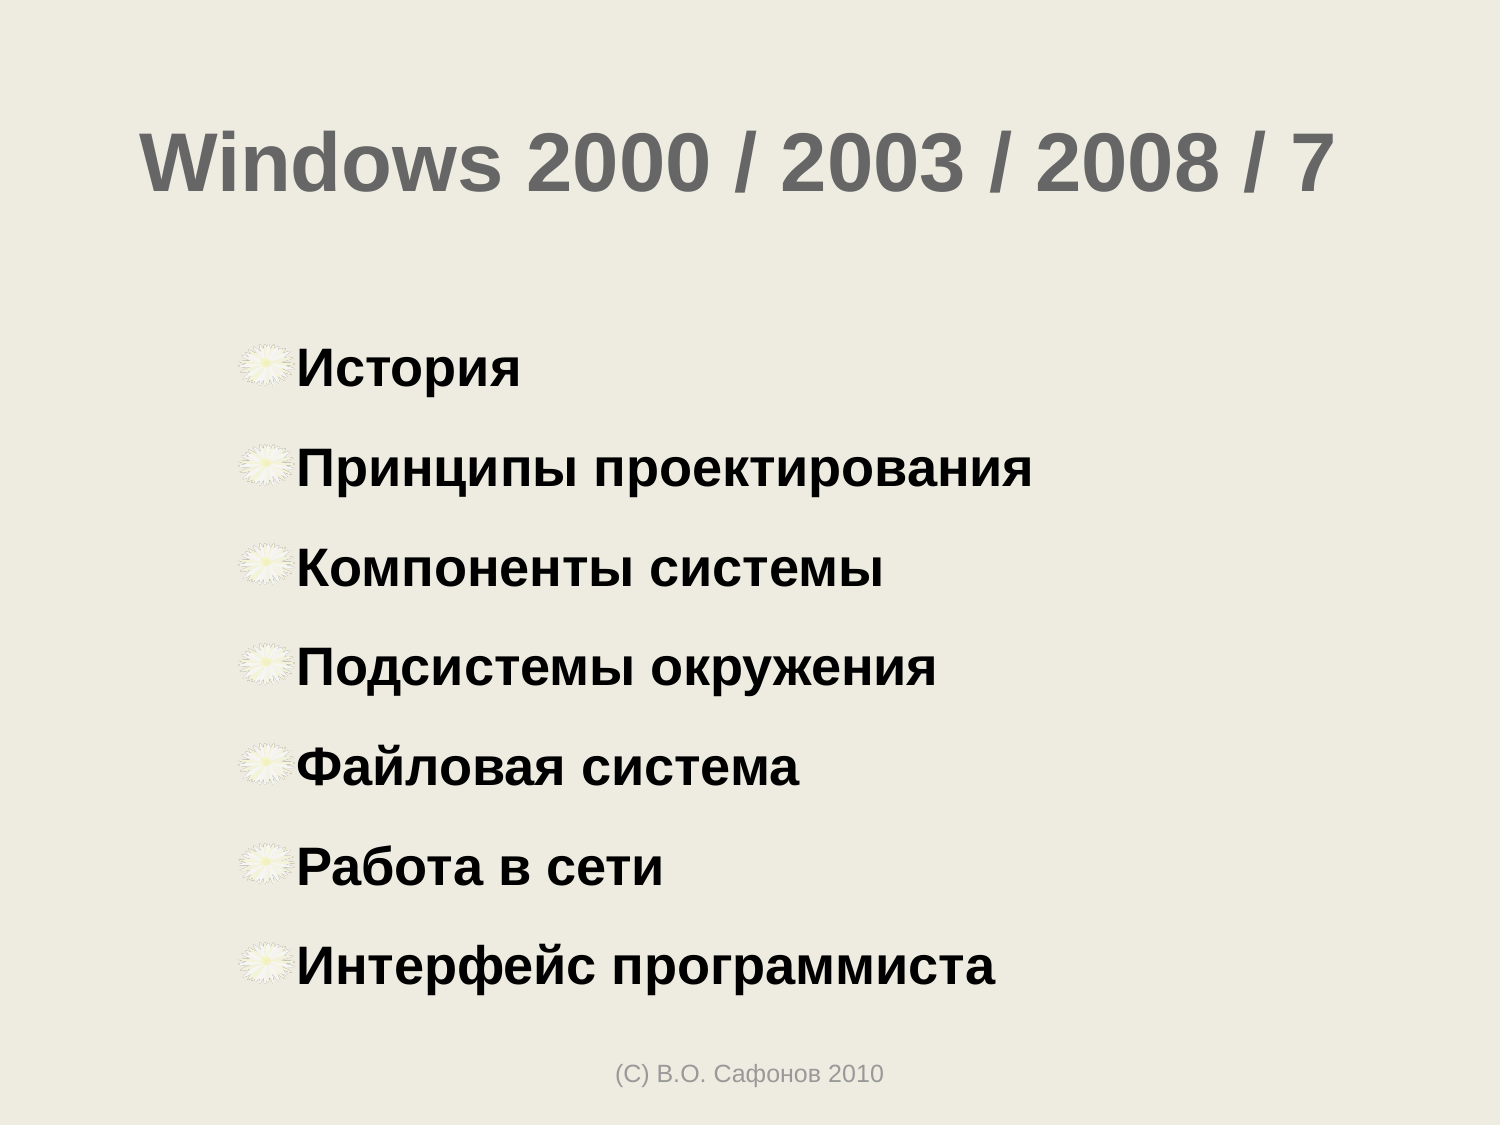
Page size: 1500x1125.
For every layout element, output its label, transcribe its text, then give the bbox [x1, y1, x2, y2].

list История Принципы проектирования Компоненты системы Подсистемы окружения Файловая система Работа в сети Интерфейс программиста [223, 324, 1276, 1005]
picture [238, 942, 295, 984]
picture [238, 344, 295, 386]
footer (С) В.О. Сафонов 2010 [512, 1042, 988, 1103]
picture [238, 543, 295, 585]
picture [238, 843, 295, 884]
picture [238, 743, 295, 785]
picture [238, 643, 295, 685]
title Windows 2000 / 2003 / 2008 / 7 [74, 49, 1426, 268]
picture [238, 444, 295, 486]
